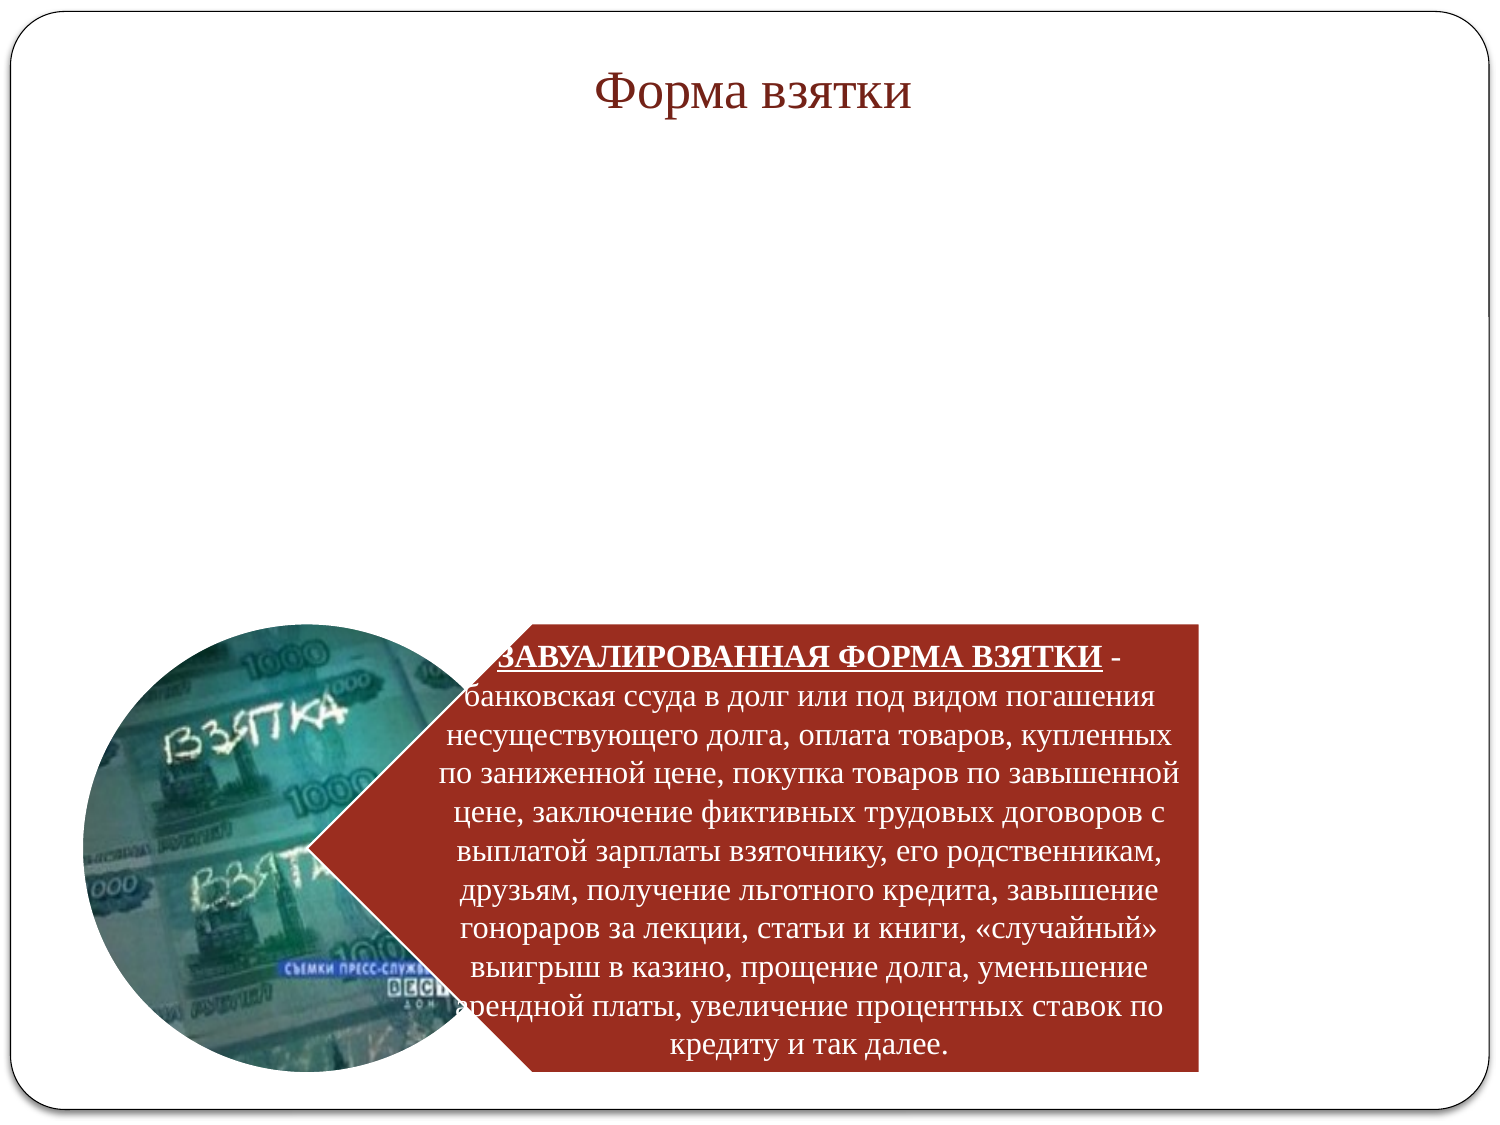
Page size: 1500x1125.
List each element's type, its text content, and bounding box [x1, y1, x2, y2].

title Форма взятки [82, 46, 1425, 135]
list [81, 187, 1425, 1074]
